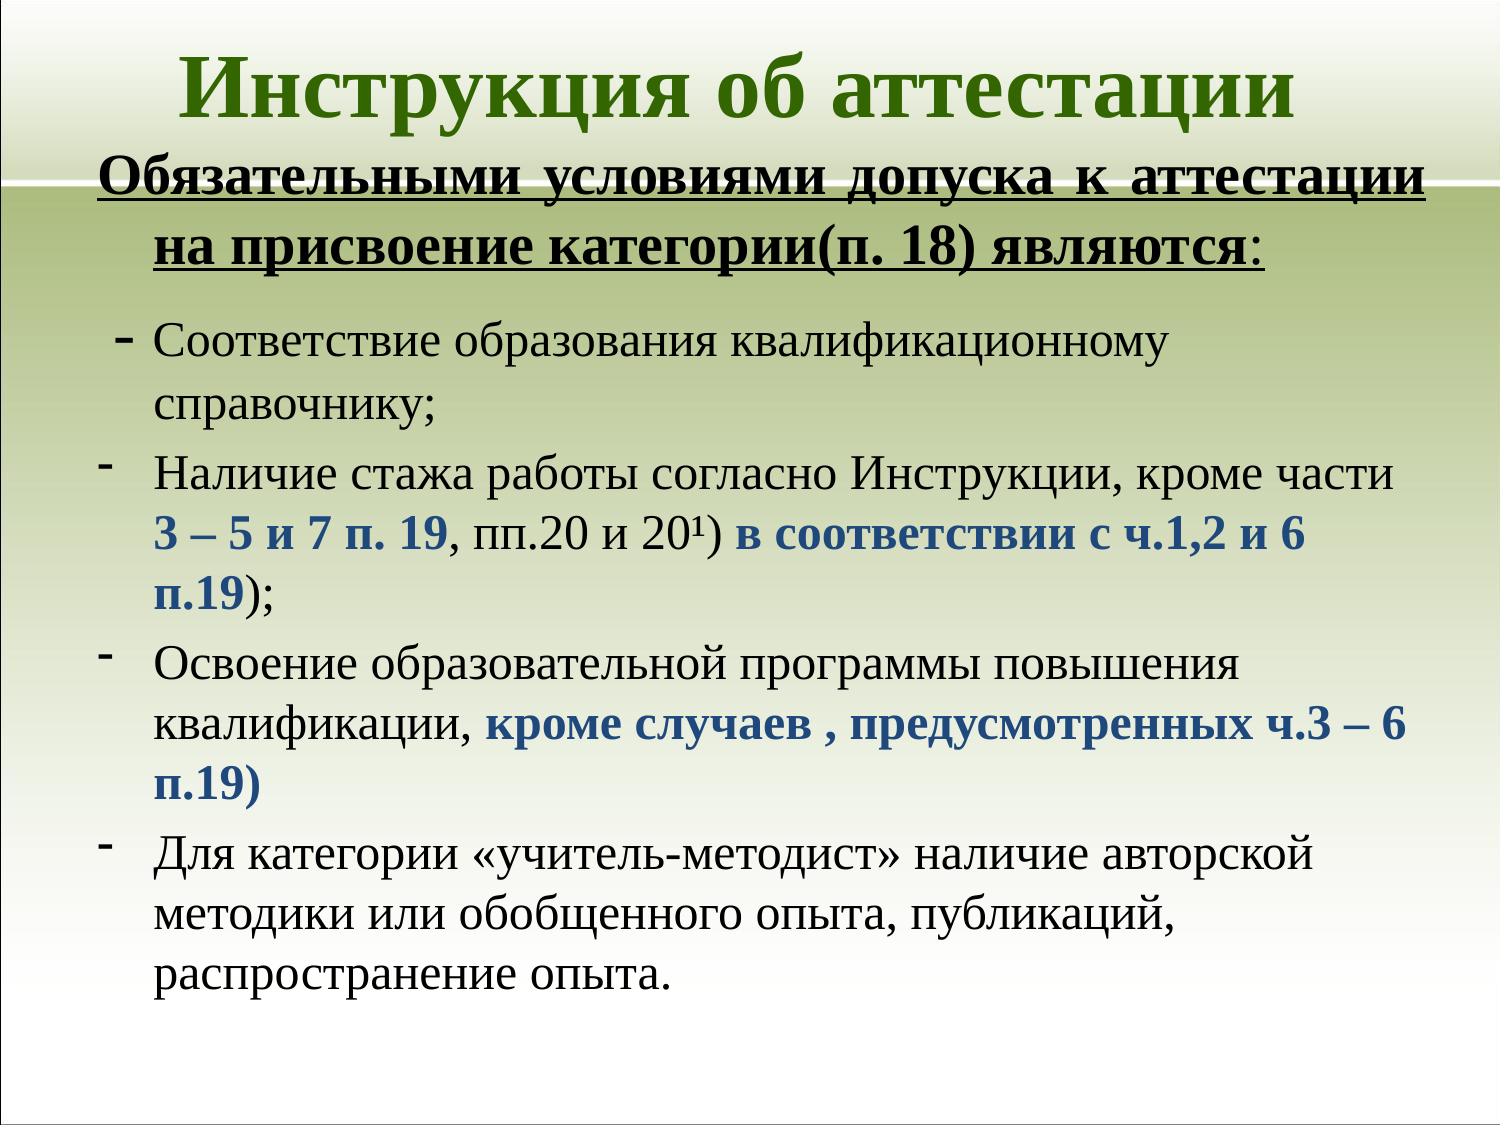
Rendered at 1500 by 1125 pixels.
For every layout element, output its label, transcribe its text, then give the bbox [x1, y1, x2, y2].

list Обязательными условиями допуска к аттестации на присвоение категории(п. 18) являются: - Соответствие образования квалификационному справочнику; Наличие стажа работы согласно Инструкции, кроме части 3 – 5 и 7 п. 19, пп.20 и 20¹) в соответствии с ч.1,2 и 6 п.19); Освоение образовательной программы повышения квалификации, кроме случаев , предусмотренных ч.3 – 6 п.19) Для категории «учитель-методист» наличие авторской методики или обобщенного опыта, публикаций, распространение опыта. [81, 128, 1442, 1091]
title Инструкция об аттестации [88, 0, 1388, 128]
picture [0, 0, 1500, 1125]
